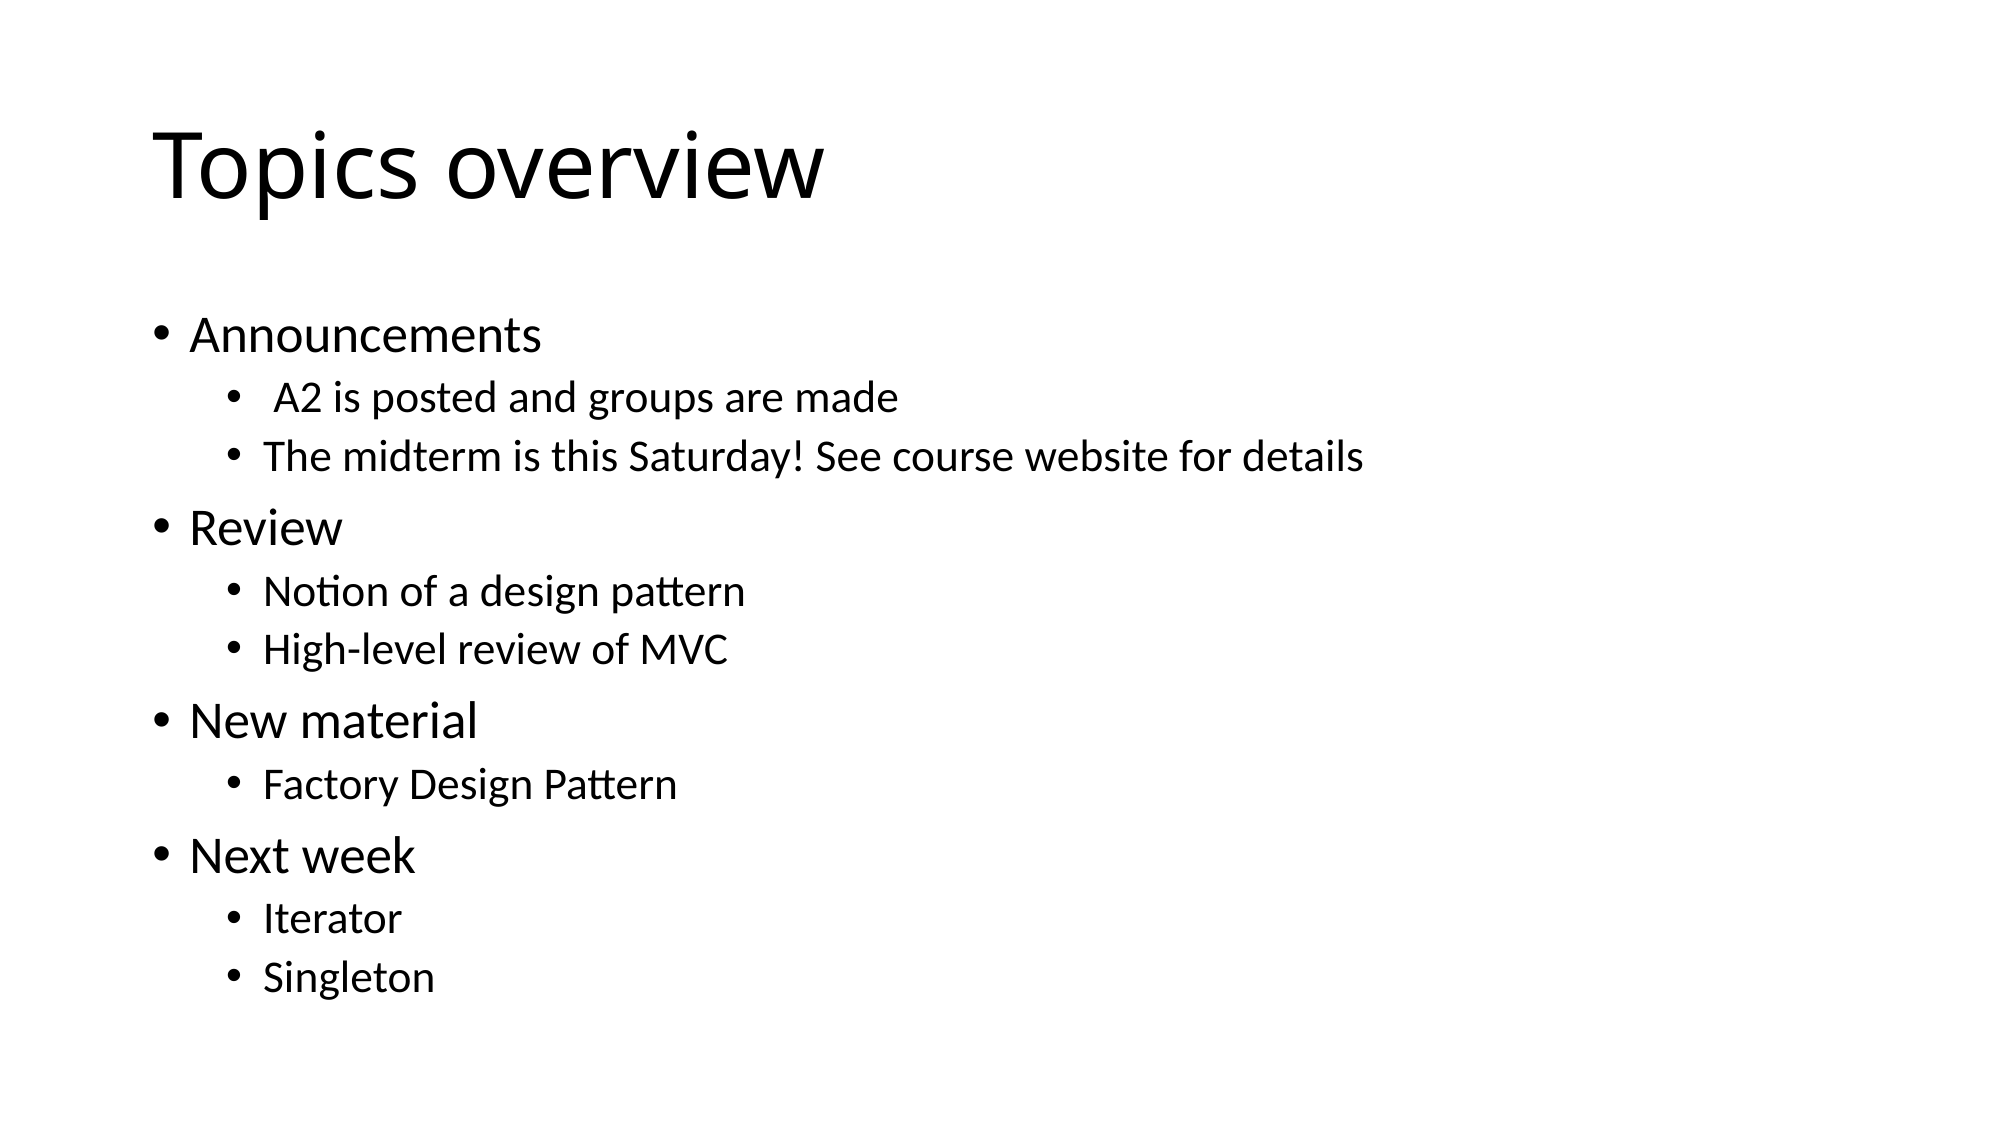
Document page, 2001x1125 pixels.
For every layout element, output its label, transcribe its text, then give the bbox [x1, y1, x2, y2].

title Topics overview [137, 59, 1863, 278]
list Announcements A2 is posted and groups are made The midterm is this Saturday! See course website for details Review Notion of a design pattern High-level review of MVC New material Factory Design Pattern Next week Iterator Singleton [137, 299, 1863, 1014]
